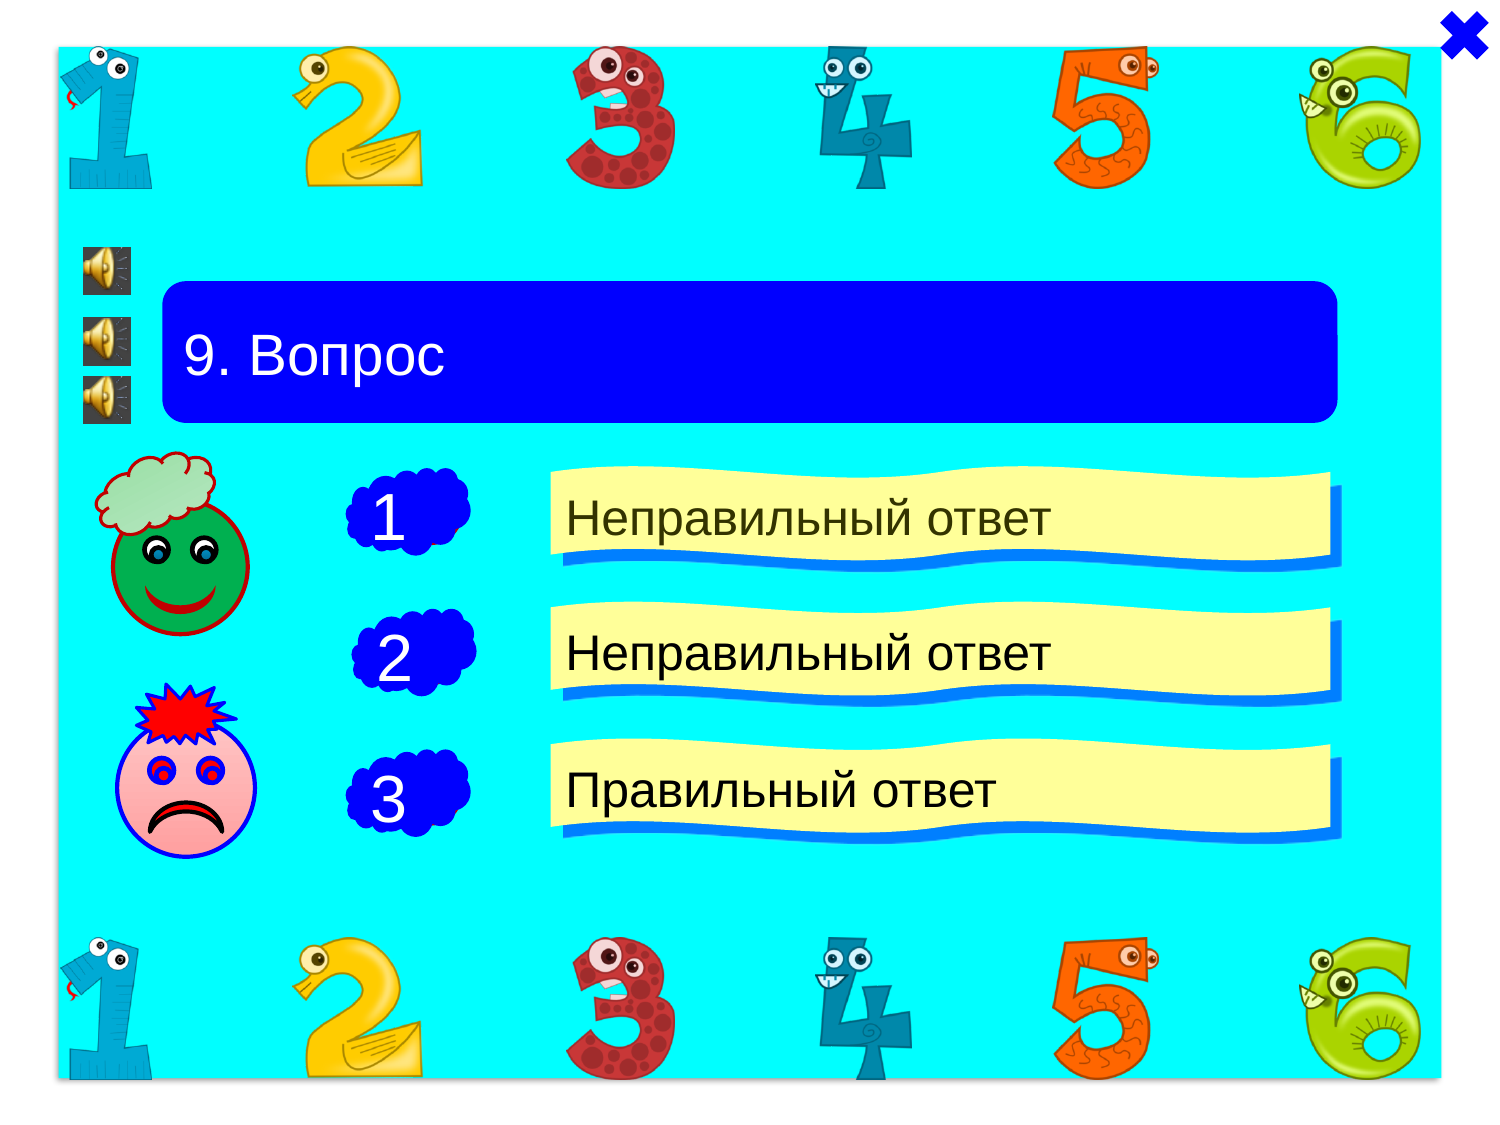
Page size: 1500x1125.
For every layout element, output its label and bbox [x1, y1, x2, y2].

text_box [1438, 8, 1491, 62]
text_box [345, 467, 471, 556]
text_box [58, 46, 1442, 1080]
picture [81, 374, 133, 426]
text_box [351, 608, 477, 697]
picture [81, 316, 133, 367]
picture [81, 245, 133, 297]
text_box [345, 748, 471, 837]
text_box [93, 456, 248, 635]
text_box [116, 679, 256, 857]
